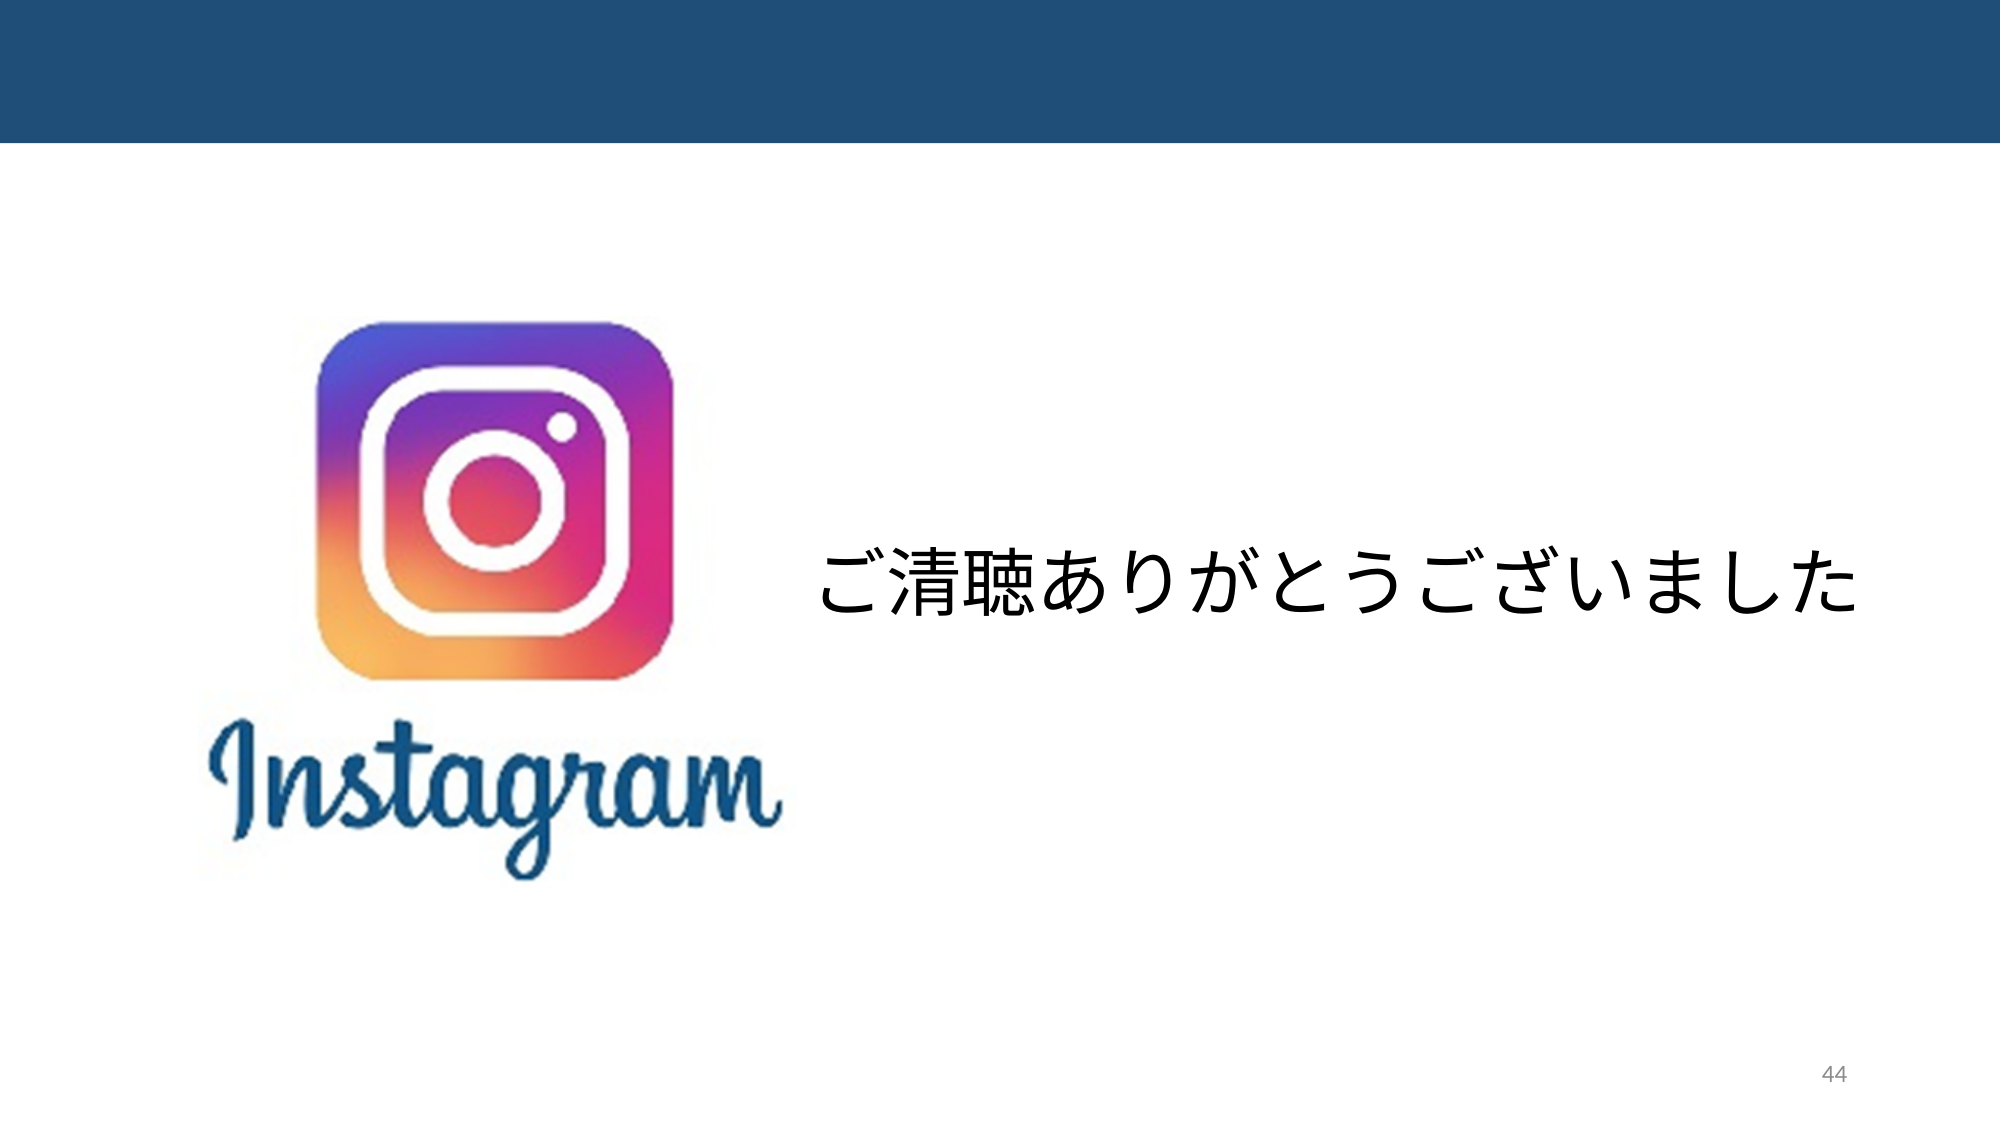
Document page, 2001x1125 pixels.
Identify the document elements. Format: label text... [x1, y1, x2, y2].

text_box [0, 0, 2000, 144]
text_box ご清聴ありがとうございました [797, 528, 1887, 634]
slide_number 44 [1412, 1042, 1863, 1103]
picture [198, 316, 797, 889]
